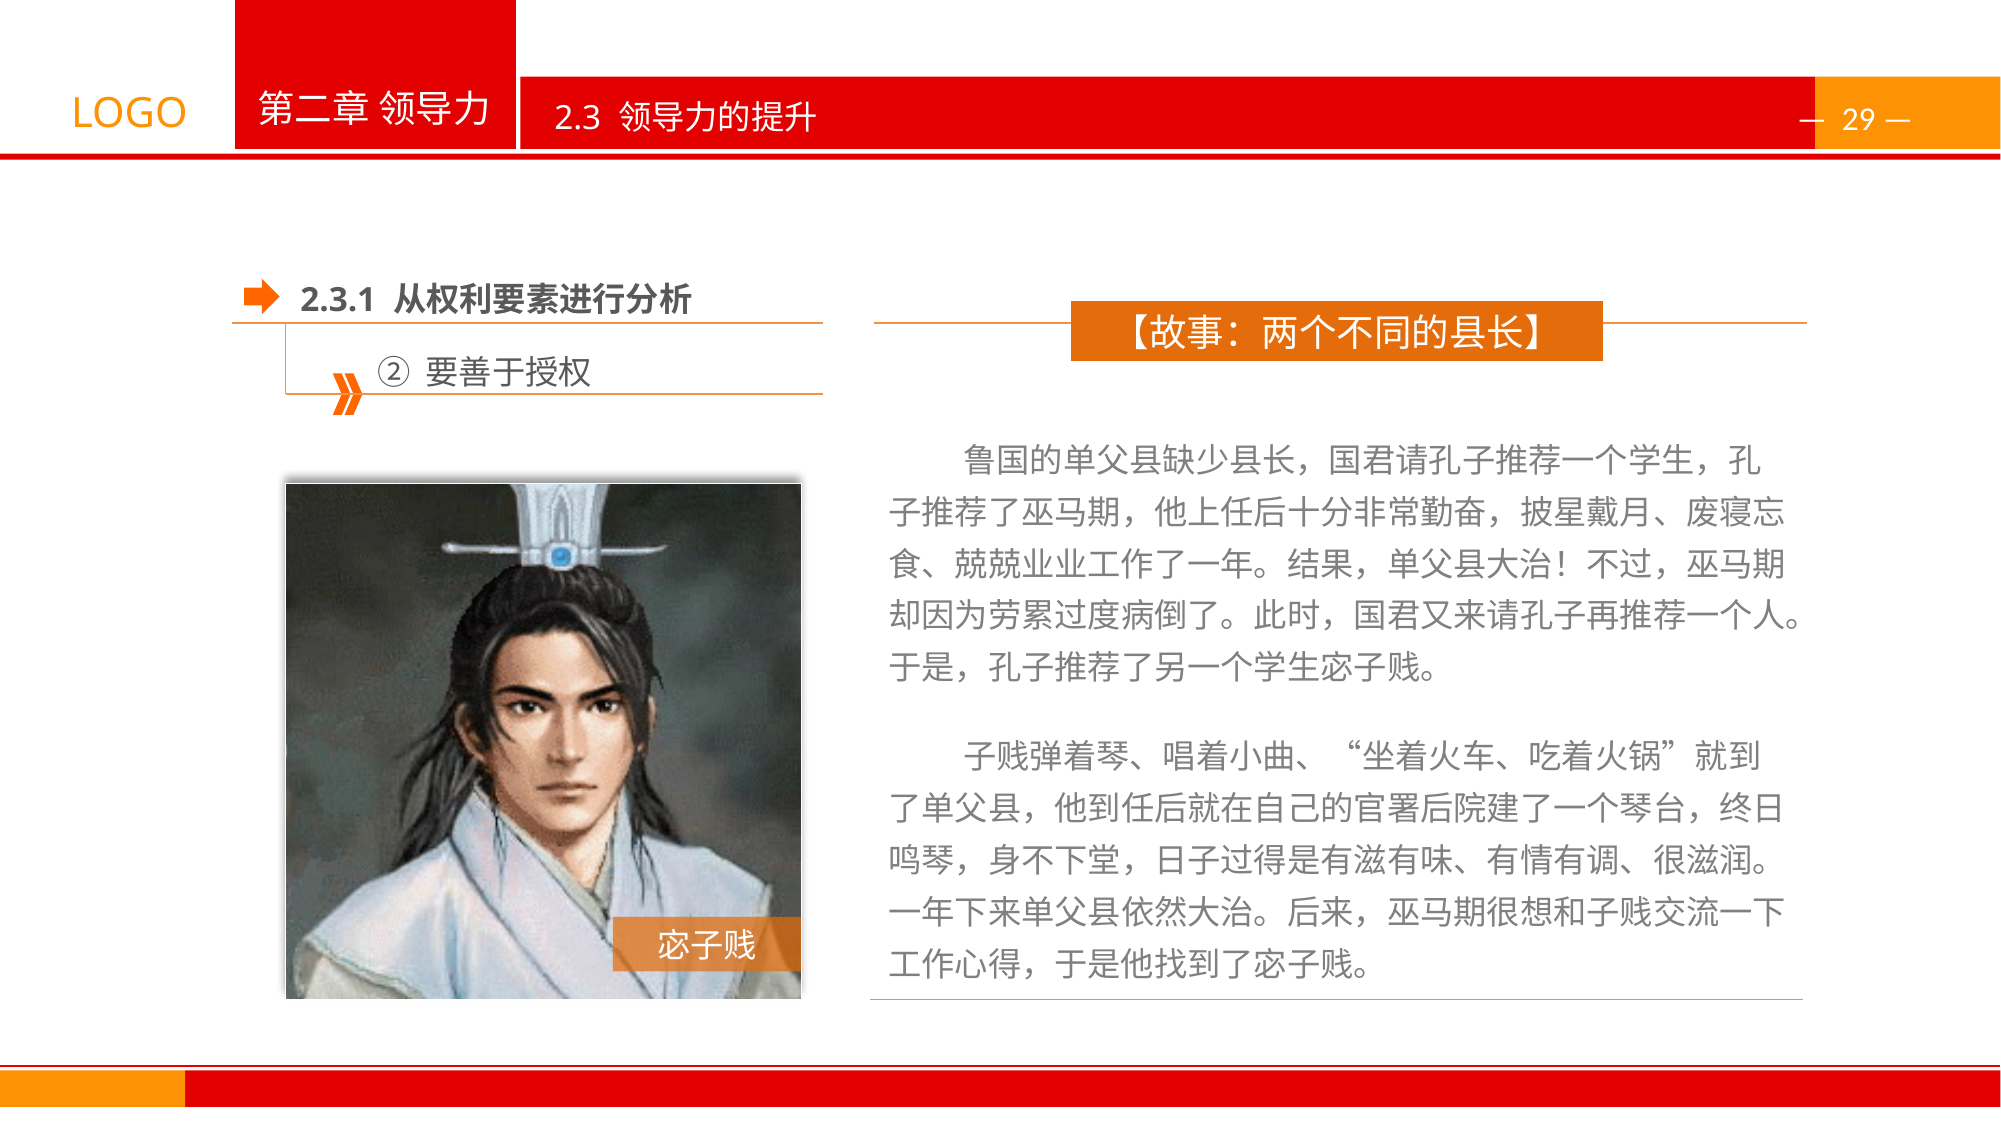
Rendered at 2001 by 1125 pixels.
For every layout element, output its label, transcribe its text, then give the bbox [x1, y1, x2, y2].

text_box [330, 403, 346, 417]
text_box [342, 403, 361, 417]
picture [285, 483, 802, 1000]
text_box 【故事：两个不同的县长】 [1071, 301, 1603, 322]
text_box [242, 276, 282, 317]
text_box 鲁国的单父县缺少县长，国君请孔子推荐一个学生，孔子推荐了巫马期，他上任后十分非常勤奋，披星戴月、废寝忘食、兢兢业业工作了一年。结果，单父县大治！不过，巫马期却因为劳累过度病倒了。此时，国君又来请孔子再推荐一个人。于是，孔子推荐了另一个学生宓子贱。 [873, 419, 1807, 694]
text_box 2.3.1 从权利要素进行分析 [285, 266, 859, 326]
text_box [342, 371, 362, 393]
text_box [330, 371, 350, 393]
text_box ② 要善于授权 [362, 339, 936, 399]
text_box 子贱弹着琴、唱着小曲、“坐着火车、吃着火锅”就到了单父县，他到任后就在自己的官署后院建了一个琴台，终日鸣琴，身不下堂，日子过得是有滋有味、有情有调、很滋润。一年下来单父县依然大治。后来，巫马期很想和子贱交流一下工作心得，于是他找到了宓子贱。 [873, 715, 1807, 990]
text_box 【故事：两个不同的县长】 [1071, 331, 1603, 361]
